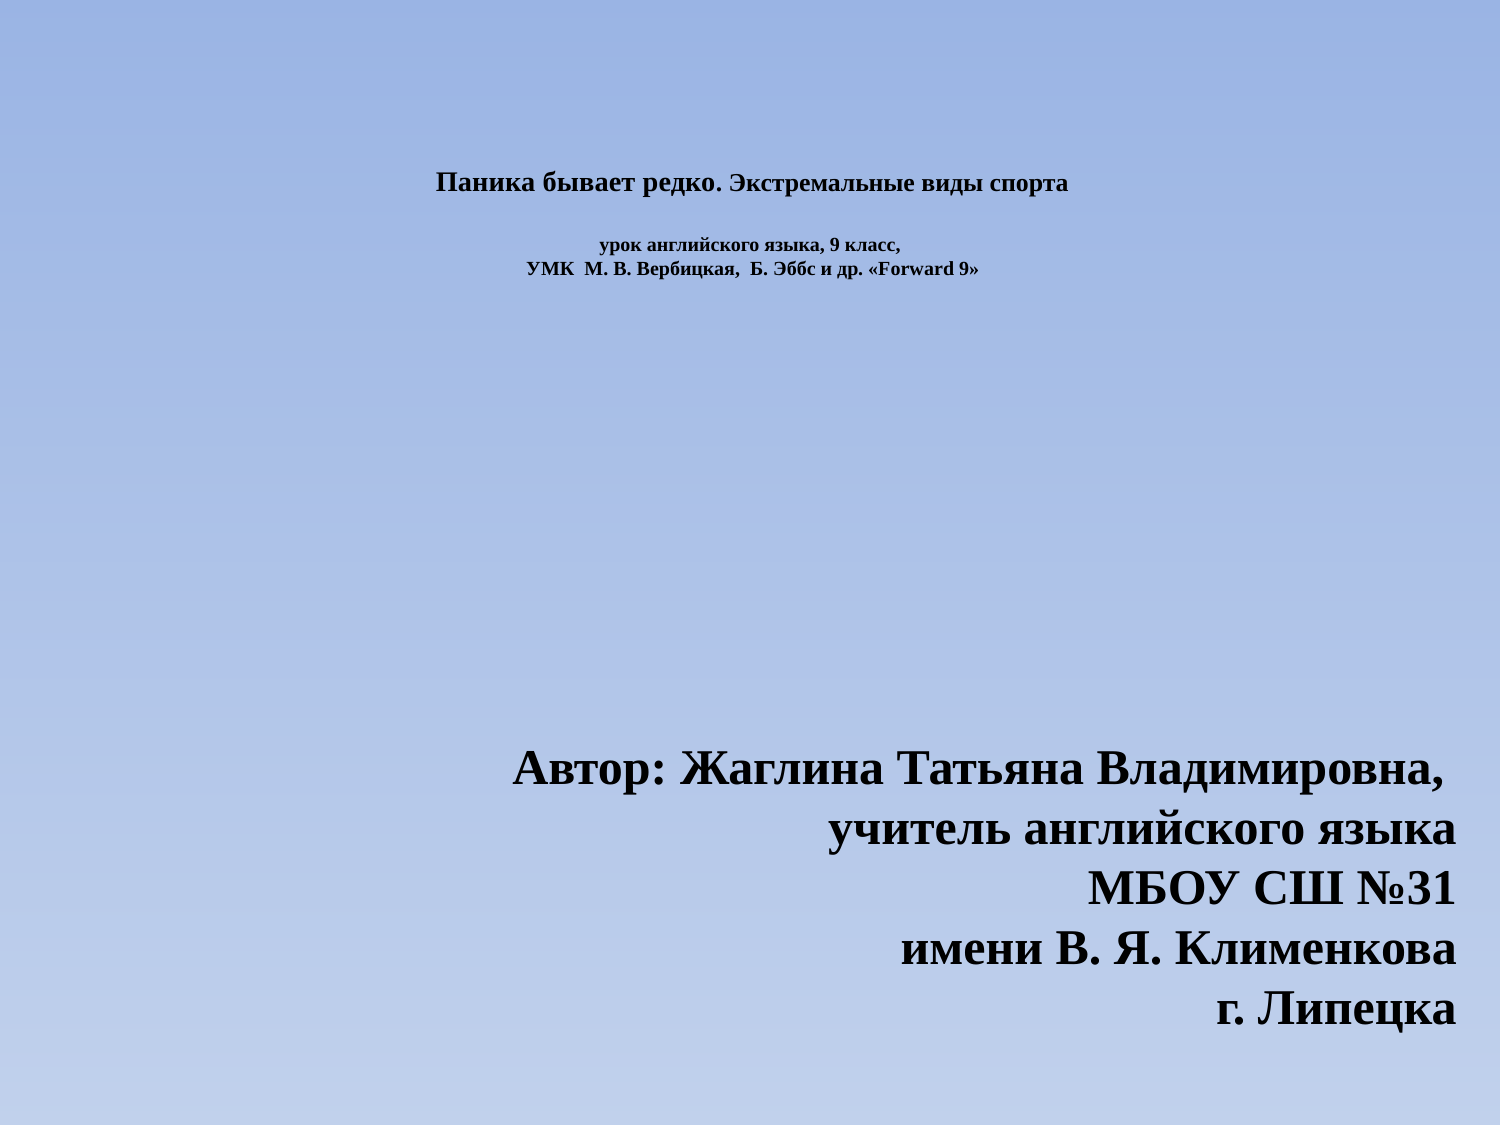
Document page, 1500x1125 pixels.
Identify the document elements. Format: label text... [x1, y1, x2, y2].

subtitle Автор: Жаглина Татьяна Владимировна, учитель английского языка МБОУ СШ №31 имени В. Я. Клименкова г. Липецка [421, 726, 1472, 1014]
title Паника бывает редко. Экстремальные виды спорта урок английского языка, 9 класс, УМК М. В. Вербицкая, Б. Эббс и др. «Forward 9» [105, 70, 1381, 312]
